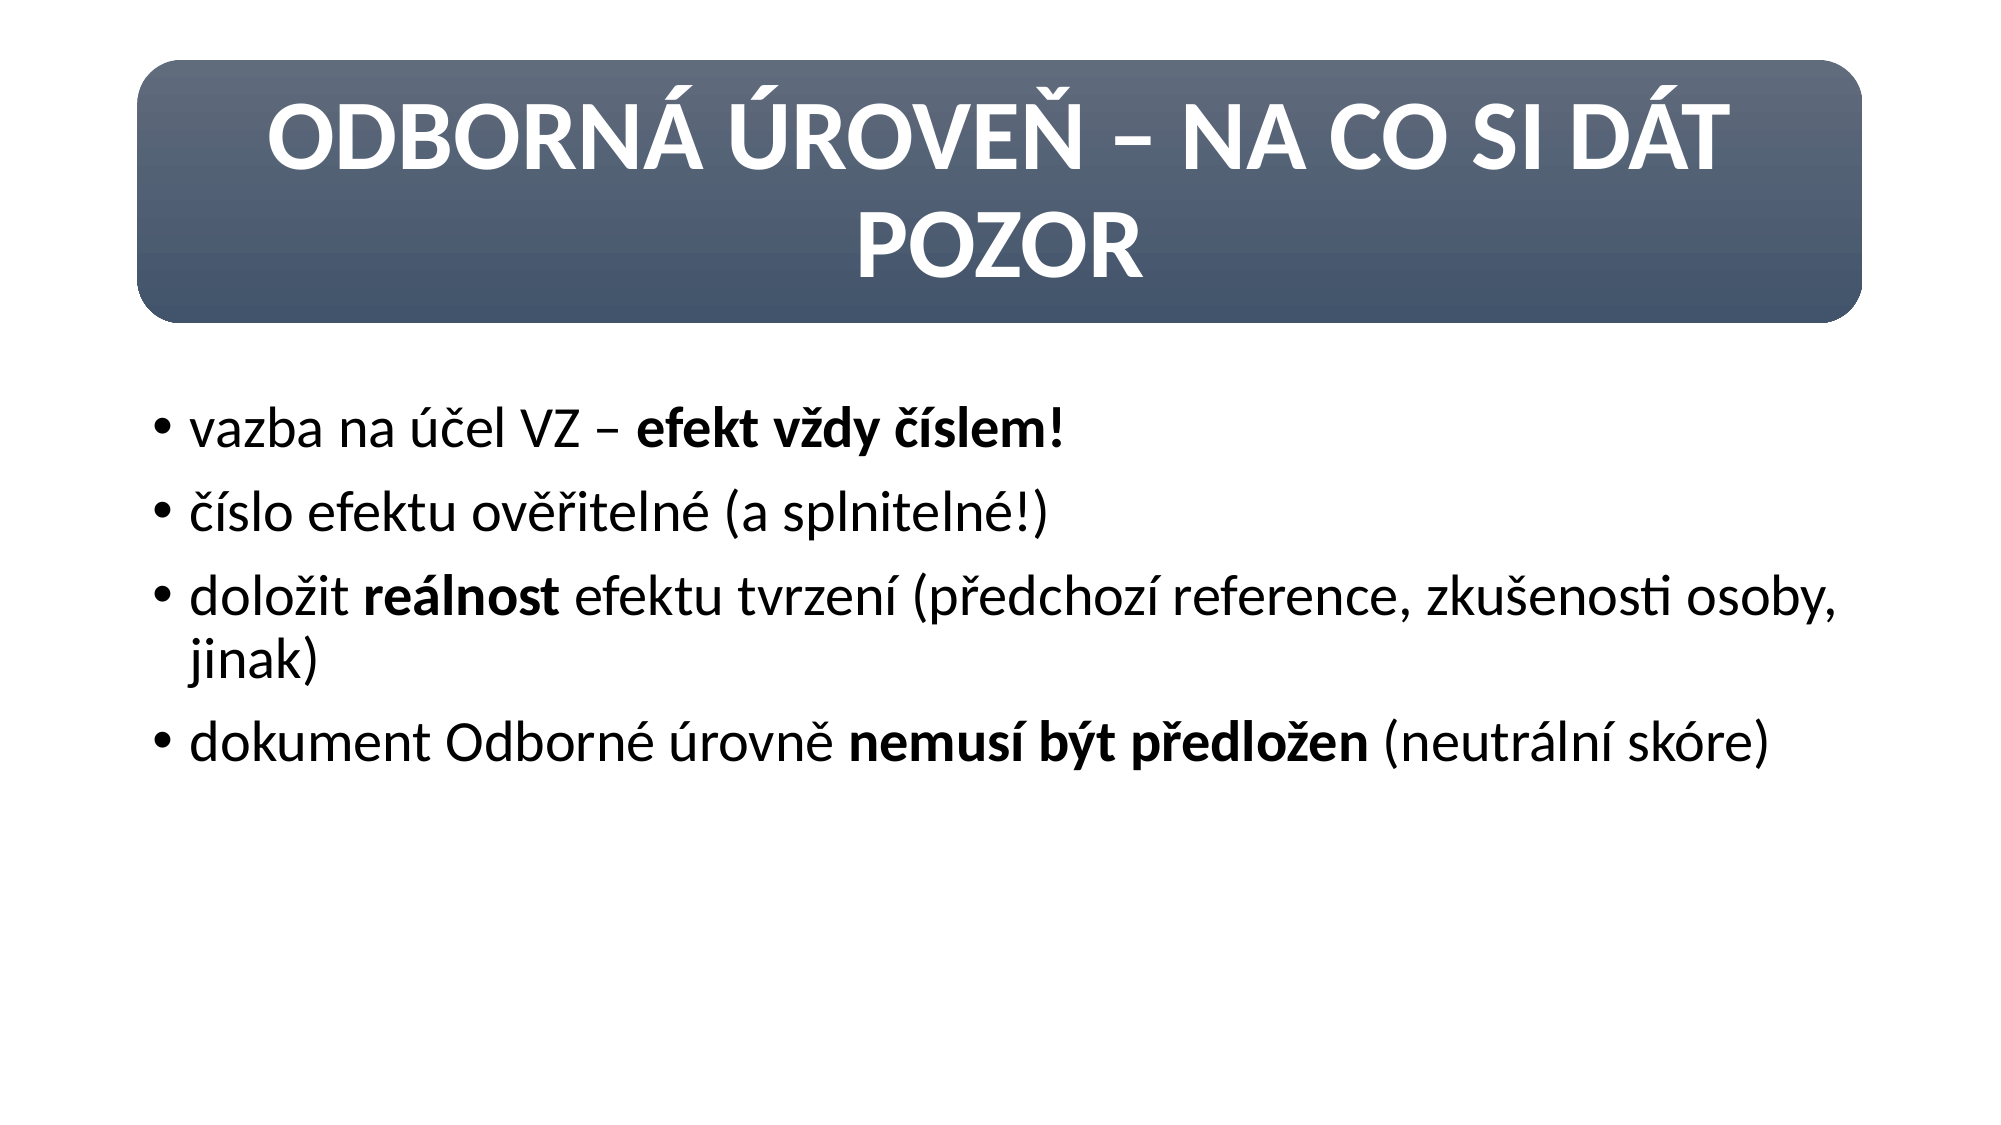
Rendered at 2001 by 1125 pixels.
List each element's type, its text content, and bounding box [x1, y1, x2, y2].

list vazba na účel VZ – efekt vždy číslem! číslo efektu ověřitelné (a splnitelné!) doložit reálnost efektu tvrzení (předchozí reference, zkušenosti osoby, jinak) dokument Odborné úrovně nemusí být předložen (neutrální skóre) [137, 324, 1863, 1041]
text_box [137, 59, 1863, 324]
